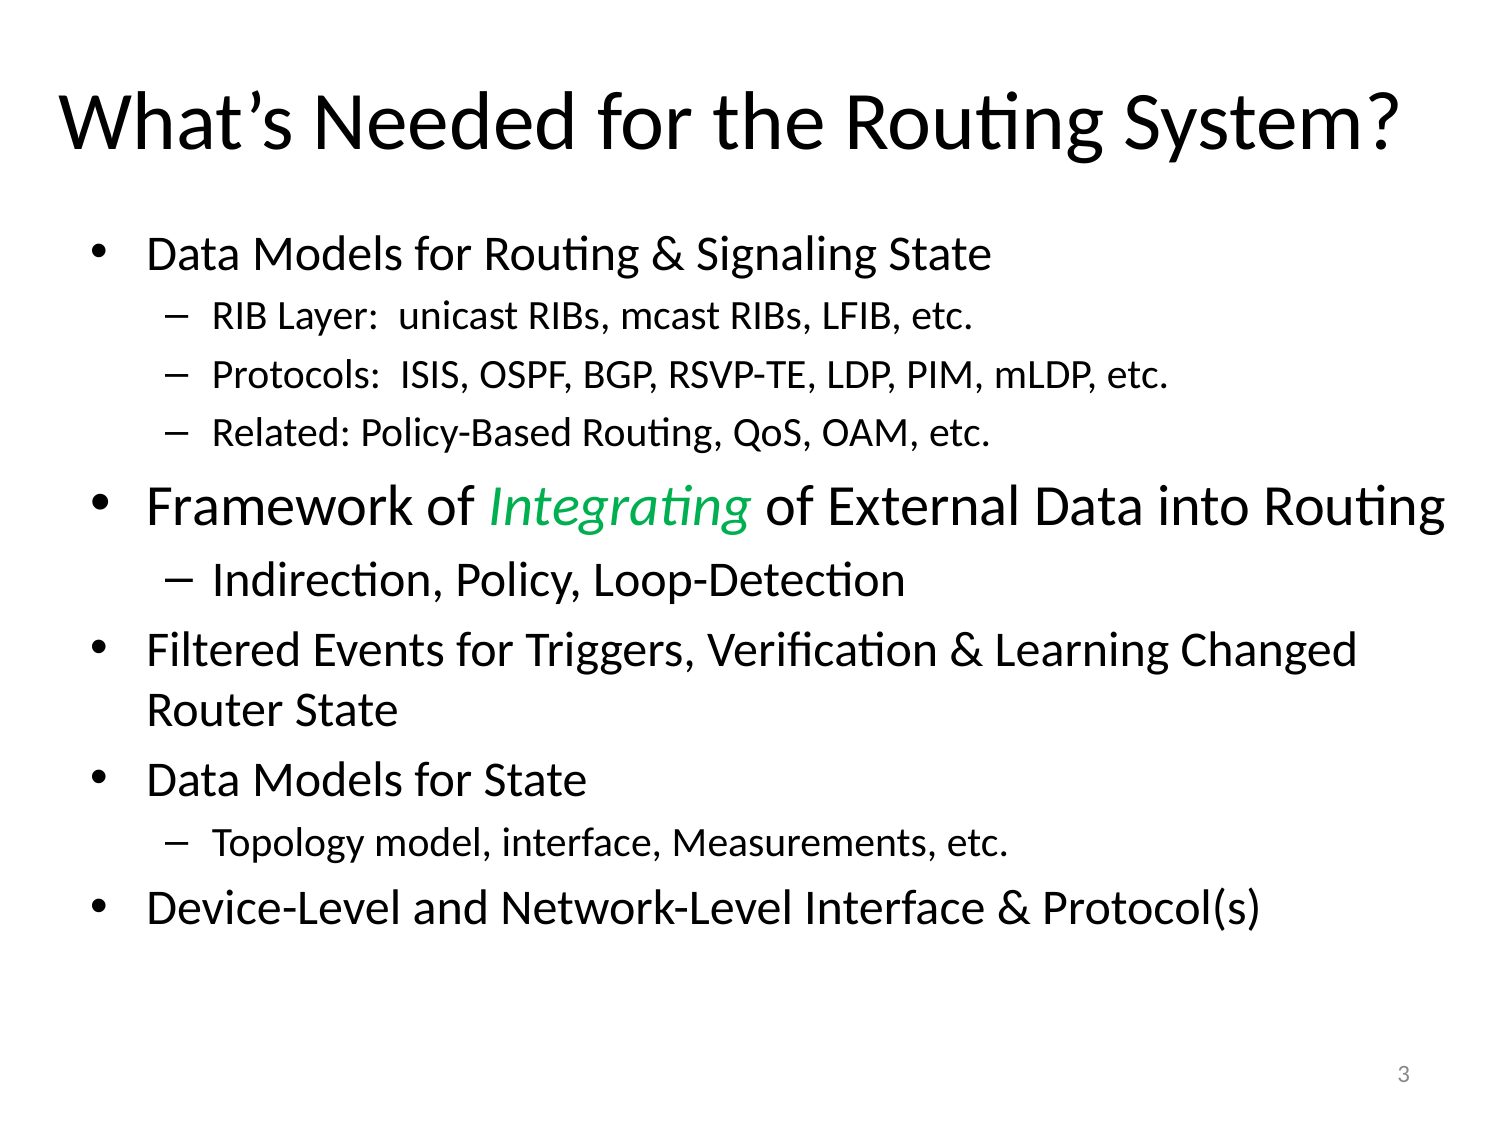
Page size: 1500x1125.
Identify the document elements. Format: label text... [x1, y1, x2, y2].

list Data Models for Routing & Signaling State RIB Layer: unicast RIBs, mcast RIBs, LFIB, etc. Protocols: ISIS, OSPF, BGP, RSVP-TE, LDP, PIM, mLDP, etc. Related: Policy-Based Routing, QoS, OAM, etc. Framework of Integrating of External Data into Routing Indirection, Policy, Loop-Detection Filtered Events for Triggers, Verification & Learning Changed Router State Data Models for State Topology model, interface, Measurements, etc. Device-Level and Network-Level Interface & Protocol(s) [74, 212, 1463, 1006]
title What’s Needed for the Routing System? [37, 44, 1426, 188]
slide_number 3 [1074, 1042, 1425, 1103]
